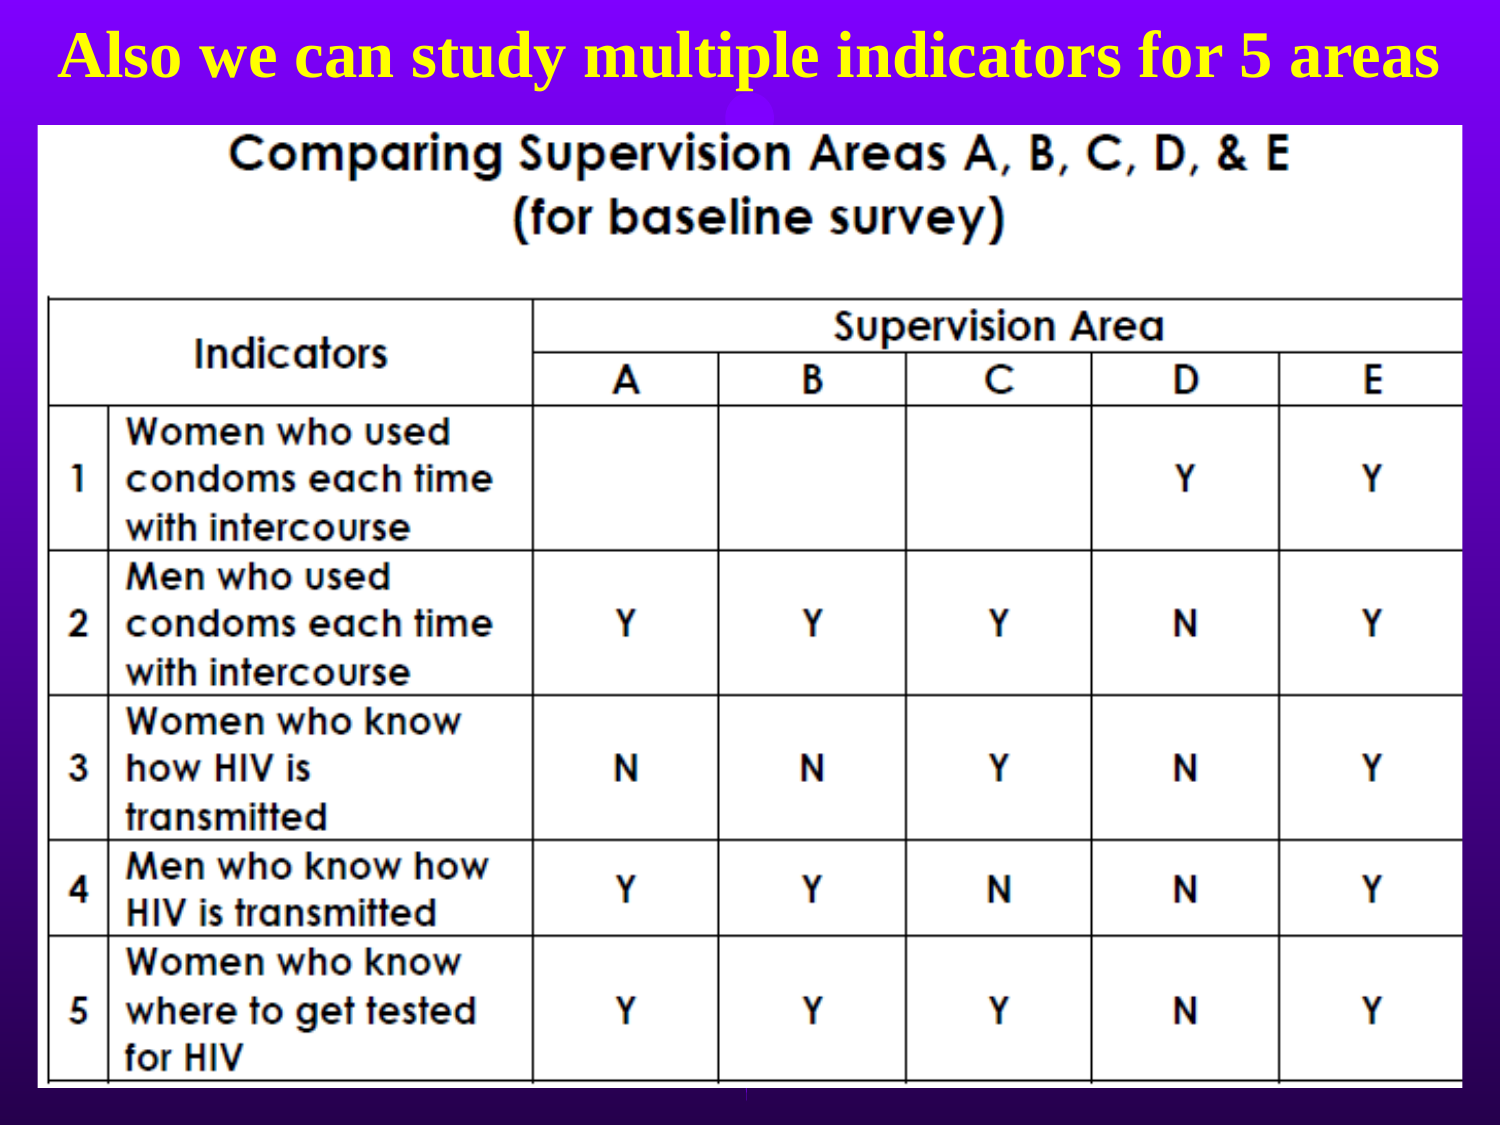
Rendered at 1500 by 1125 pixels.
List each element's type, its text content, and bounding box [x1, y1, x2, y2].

picture [37, 124, 1463, 1088]
title Also we can study multiple indicators for 5 areas [0, 12, 1500, 201]
